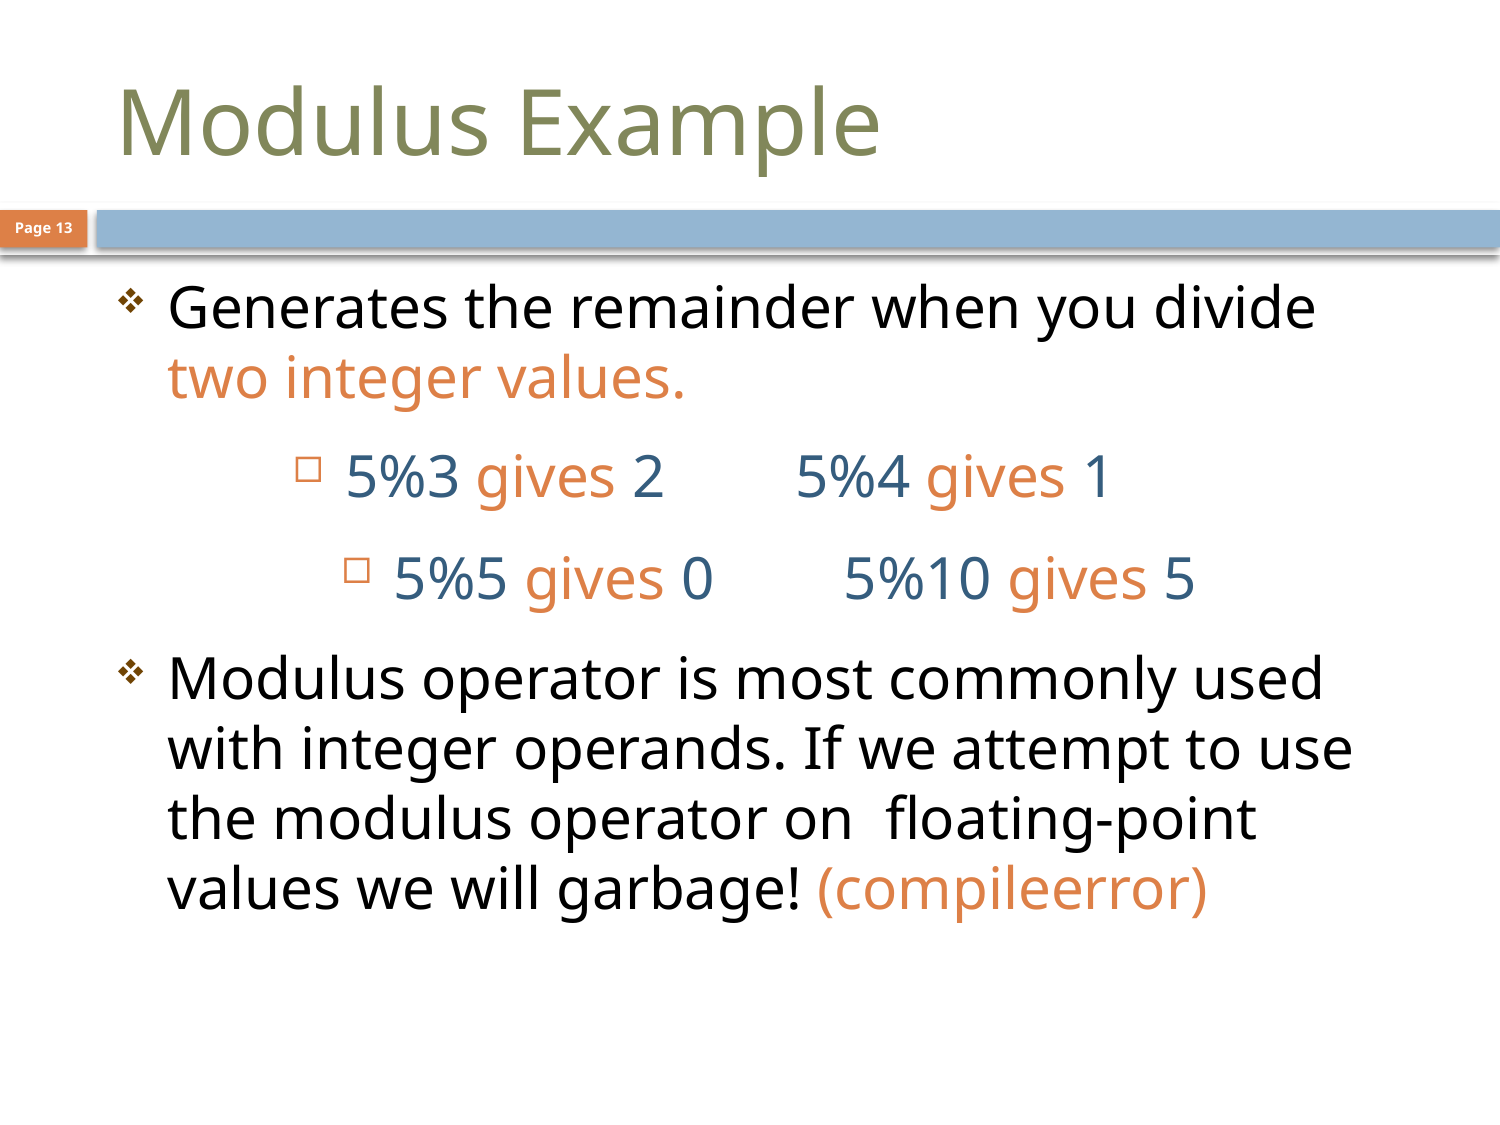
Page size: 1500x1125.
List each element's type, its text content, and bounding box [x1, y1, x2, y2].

slide_number Page 13 [0, 208, 88, 249]
list Generates the remainder when you divide two integer values. 5%3 gives 2 5%4 gives 1 5%5 gives 0 5%10 gives 5 Modulus operator is most commonly used with integer operands. If we attempt to use the modulus operator on floating-point values we will garbage! (compileerror) [100, 262, 1438, 1000]
title Modulus Example [100, 37, 1438, 200]
